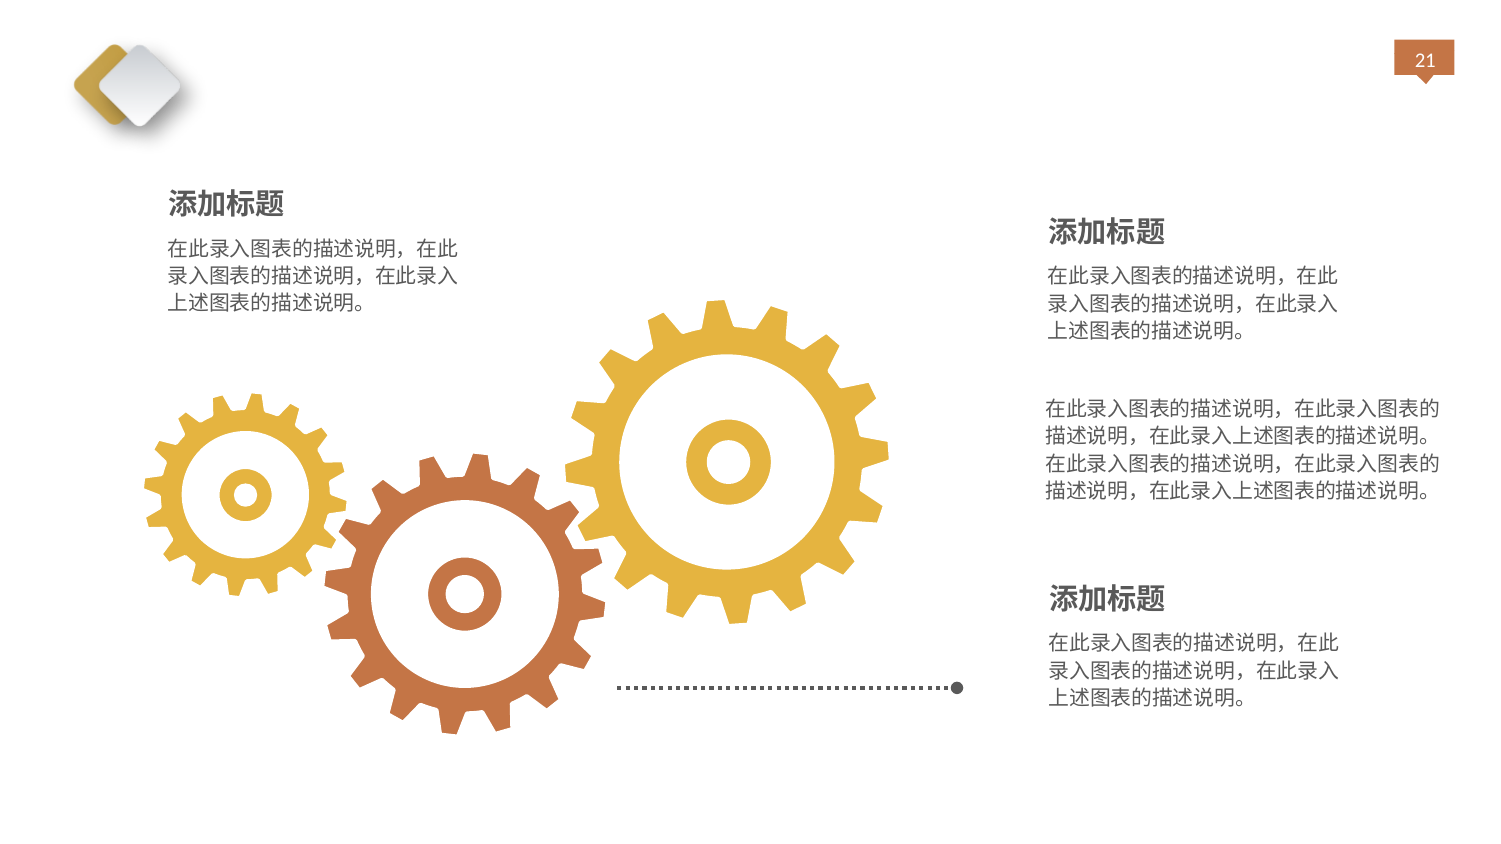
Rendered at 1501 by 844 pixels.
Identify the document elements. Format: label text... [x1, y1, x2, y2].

text_box [322, 451, 608, 737]
text_box [684, 417, 773, 507]
text_box [426, 555, 504, 633]
text_box [217, 466, 274, 524]
text_box 添加标题 [156, 179, 297, 226]
picture [89, 35, 190, 136]
text_box [562, 297, 891, 627]
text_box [1033, 572, 1366, 719]
text_box [141, 391, 349, 599]
text_box 在此录入图表的描述说明，在此录入图表的描述说明，在此录入上述图表的描述说明。在此录入图表的描述说明，在此录入图表的描述说明，在此录入上述图表的描述说明。 [1034, 387, 1470, 536]
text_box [1032, 205, 1365, 438]
text_box 在此录入图表的描述说明，在此录入图表的描述说明，在此录入上述图表的描述说明。 [156, 227, 488, 321]
